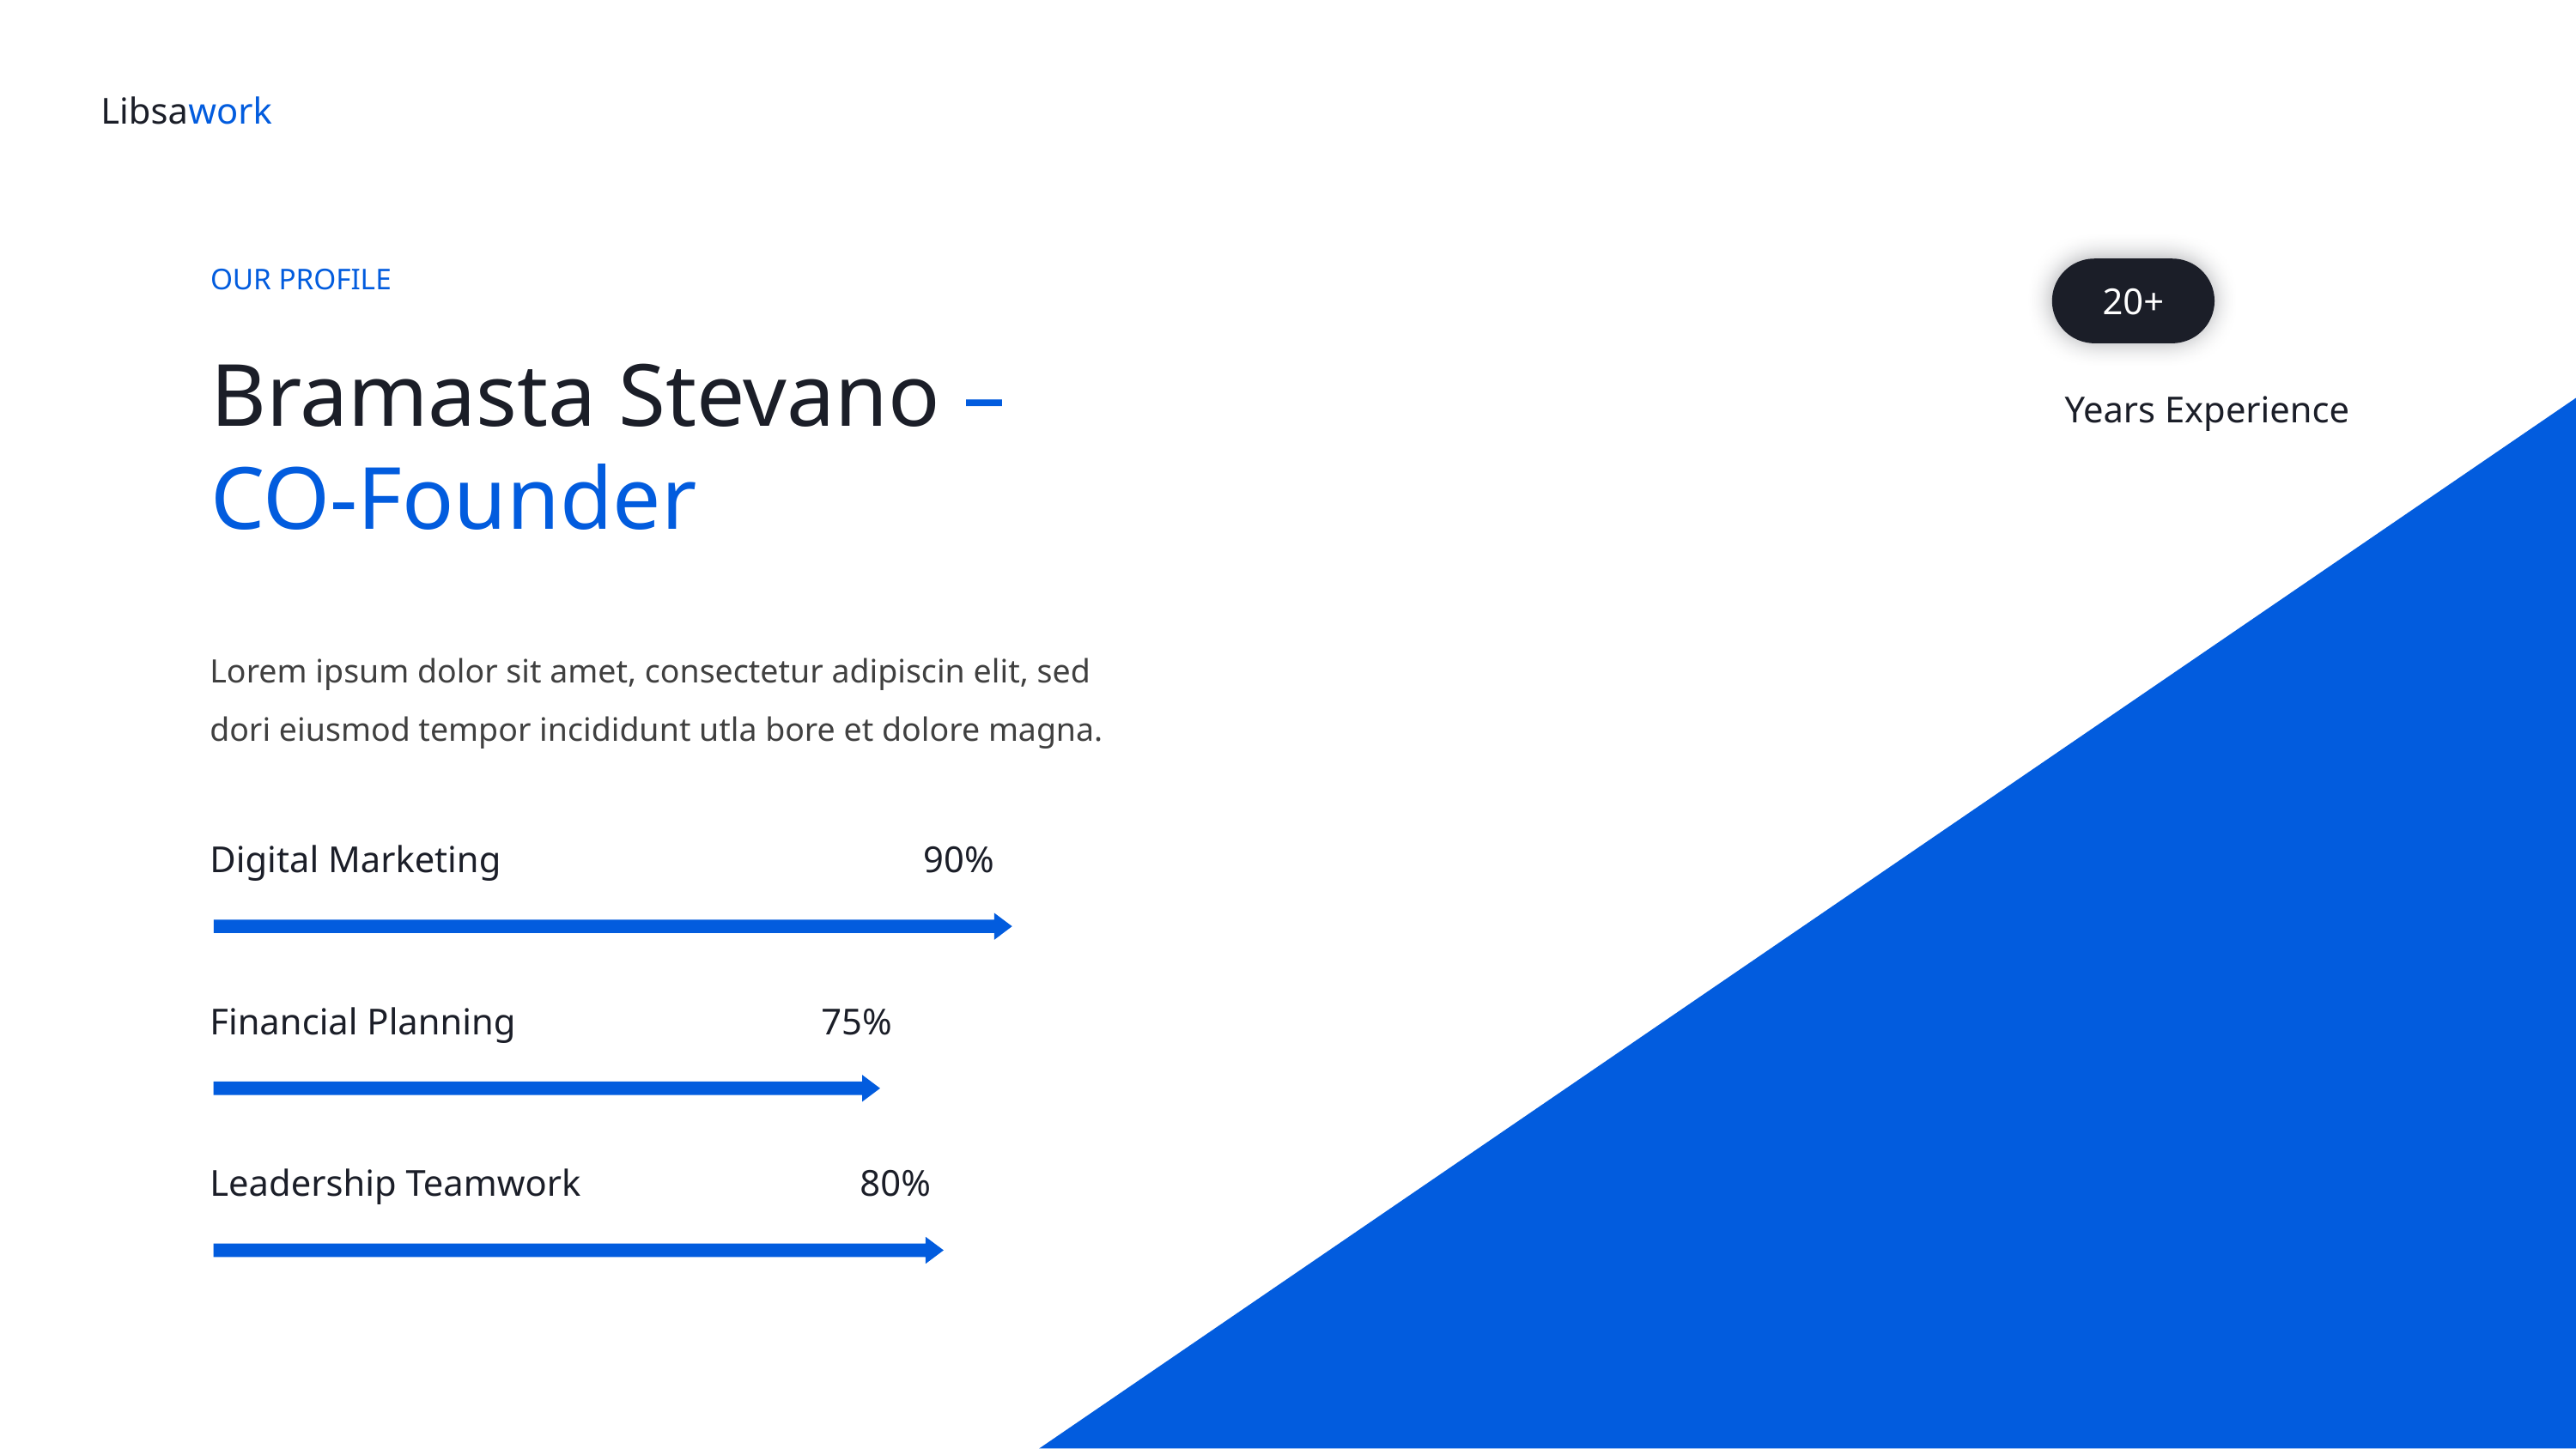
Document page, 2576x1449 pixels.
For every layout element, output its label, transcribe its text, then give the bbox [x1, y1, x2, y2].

text_box 75% [764, 992, 905, 1049]
text_box 80% [804, 1154, 944, 1210]
text_box Leadership Teamwork [197, 1154, 765, 1210]
text_box [212, 1073, 882, 1104]
text_box 90% [867, 830, 1007, 887]
text_box [212, 911, 1014, 942]
text_box [212, 1234, 945, 1266]
text_box Libsawork [88, 82, 389, 138]
text_box Digital Marketing [197, 830, 596, 887]
picture [1323, 58, 2427, 1449]
text_box Lorem ipsum dolor sit amet, consectetur adipiscin elit, sed dori eiusmod tempor incididunt utla bore et dolore magna. [197, 625, 1162, 755]
text_box Bramasta Stevano – CO-Founder [197, 334, 1095, 553]
text_box Financial Planning [197, 992, 631, 1049]
text_box OUR PROFILE [197, 254, 572, 302]
